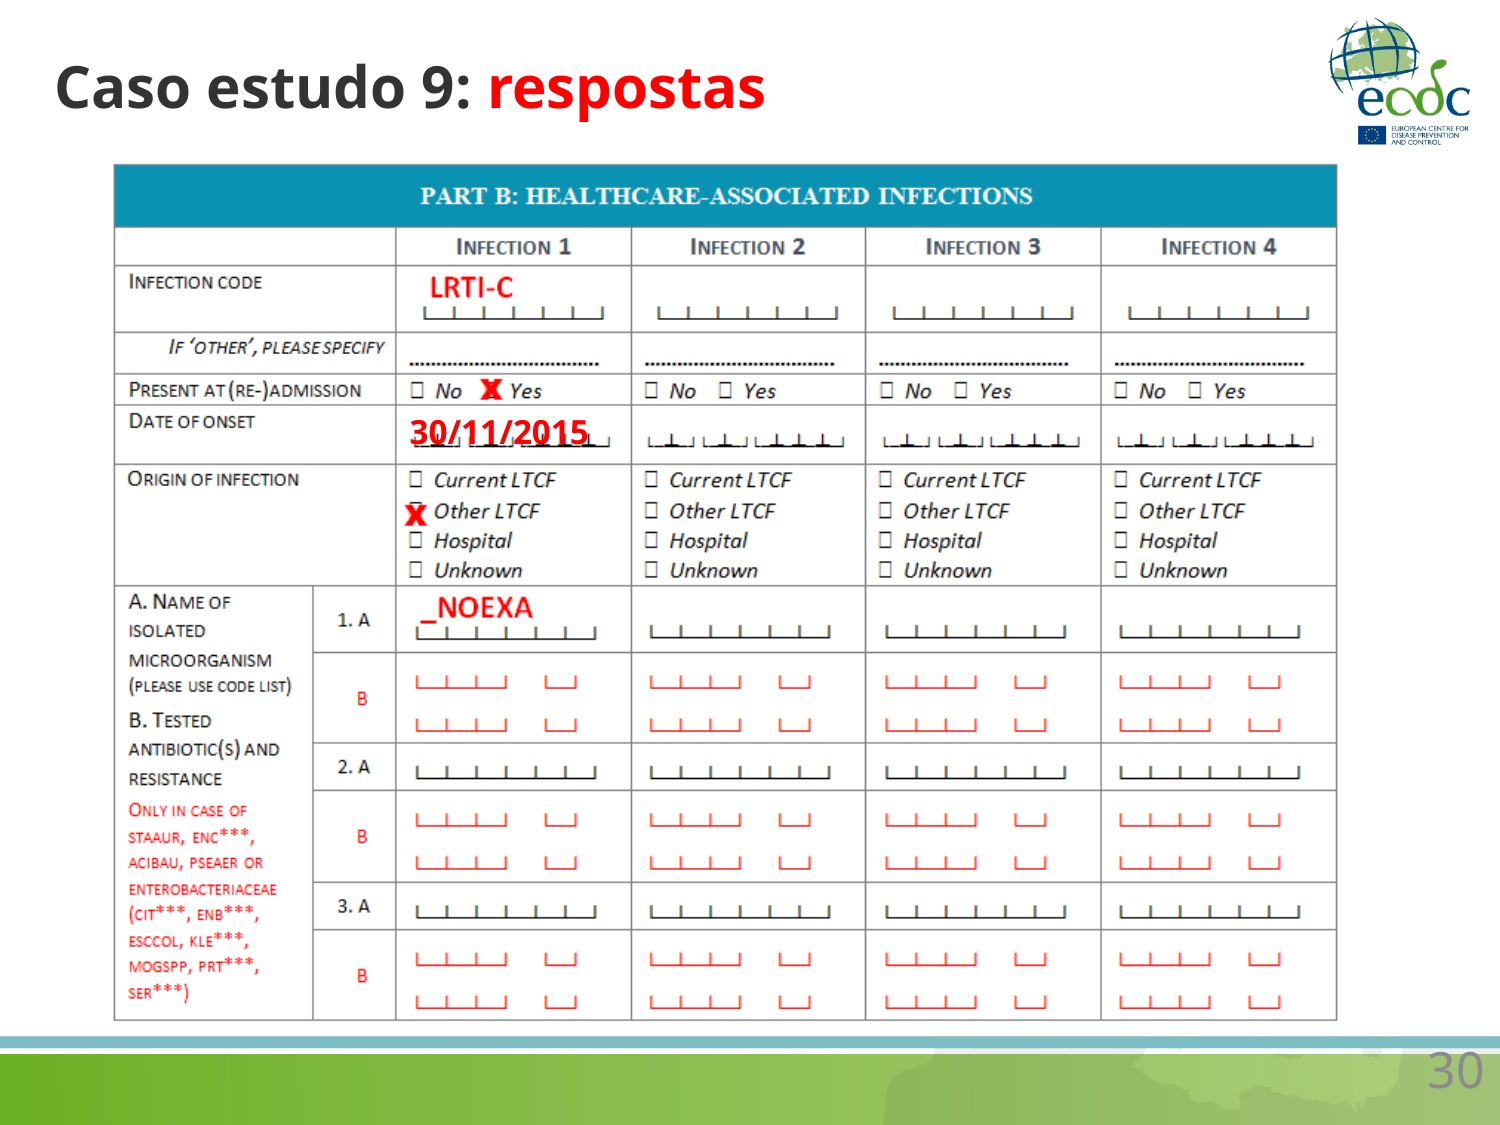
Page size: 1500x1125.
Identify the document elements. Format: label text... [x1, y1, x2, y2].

slide_number 30 [1149, 1042, 1500, 1103]
title Caso estudo 9: respostas [54, 58, 1405, 152]
picture [1328, 17, 1473, 148]
picture [0, 1036, 1500, 1125]
picture [105, 148, 1346, 1030]
